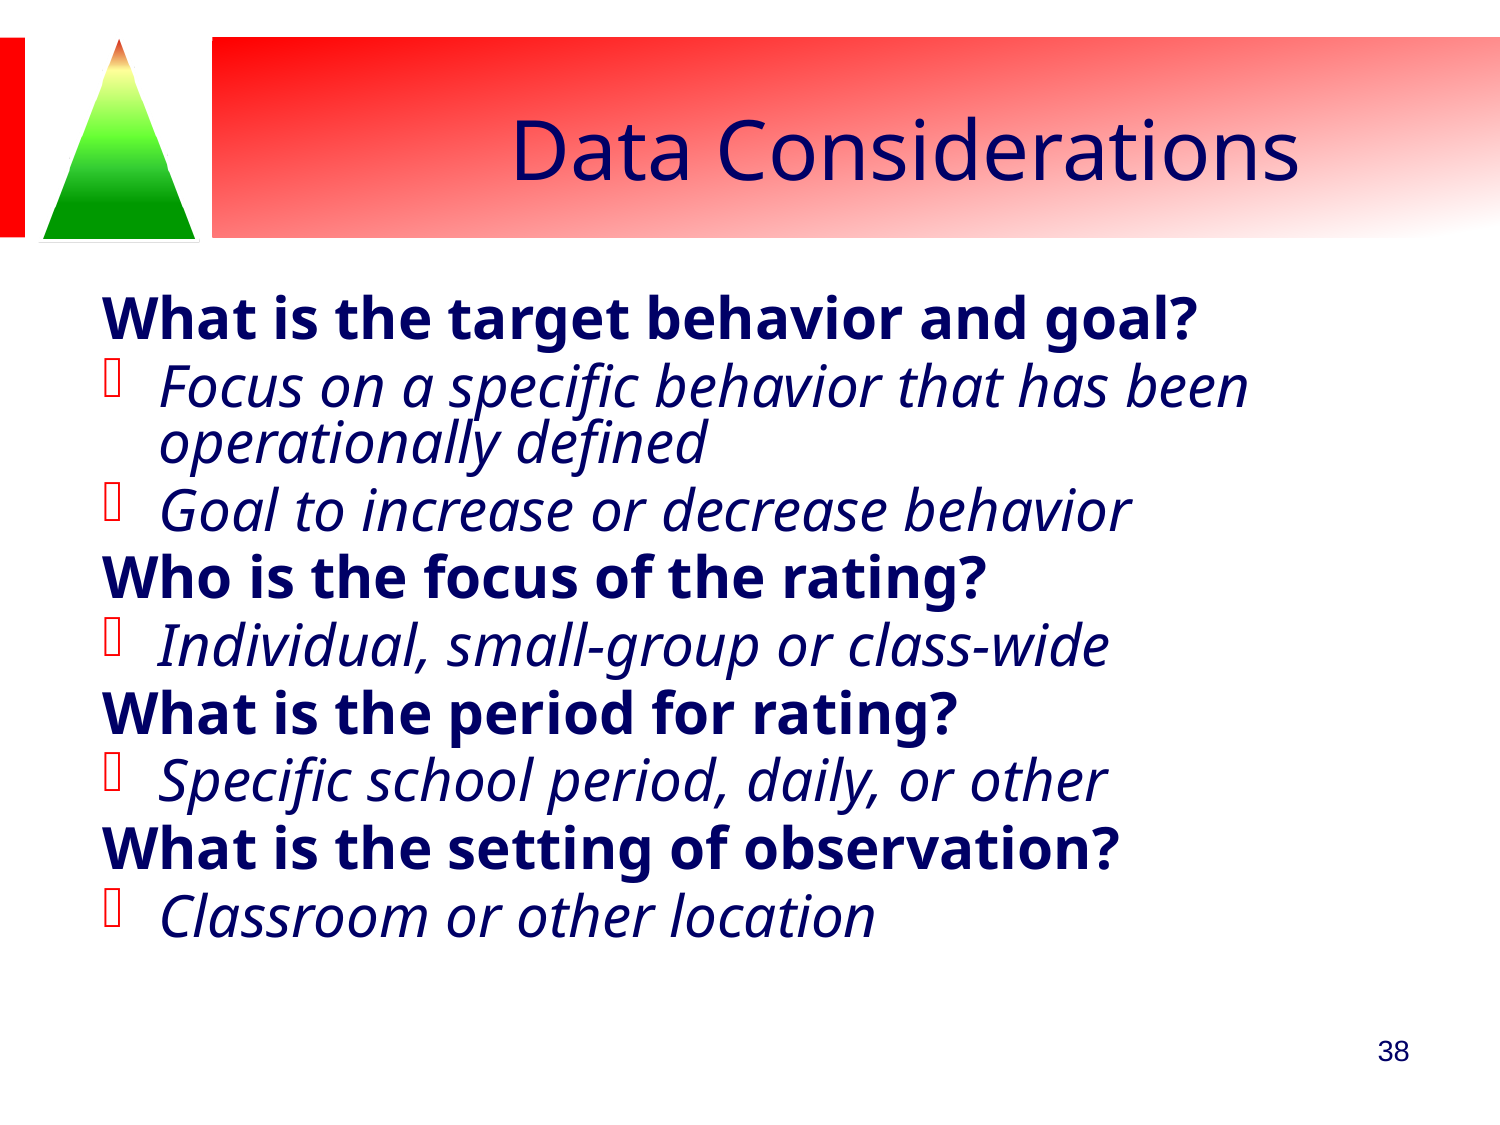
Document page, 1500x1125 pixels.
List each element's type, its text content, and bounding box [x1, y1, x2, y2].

slide_number 38 [1074, 1026, 1426, 1103]
picture [37, 30, 200, 243]
title Data Considerations [312, 44, 1500, 251]
list What is the target behavior and goal? Focus on a specific behavior that has been operationally defined Goal to increase or decrease behavior Who is the focus of the rating? Individual, small-group or class-wide What is the period for rating? Specific school period, daily, or other What is the setting of observation? Classroom or other location [87, 287, 1500, 1026]
